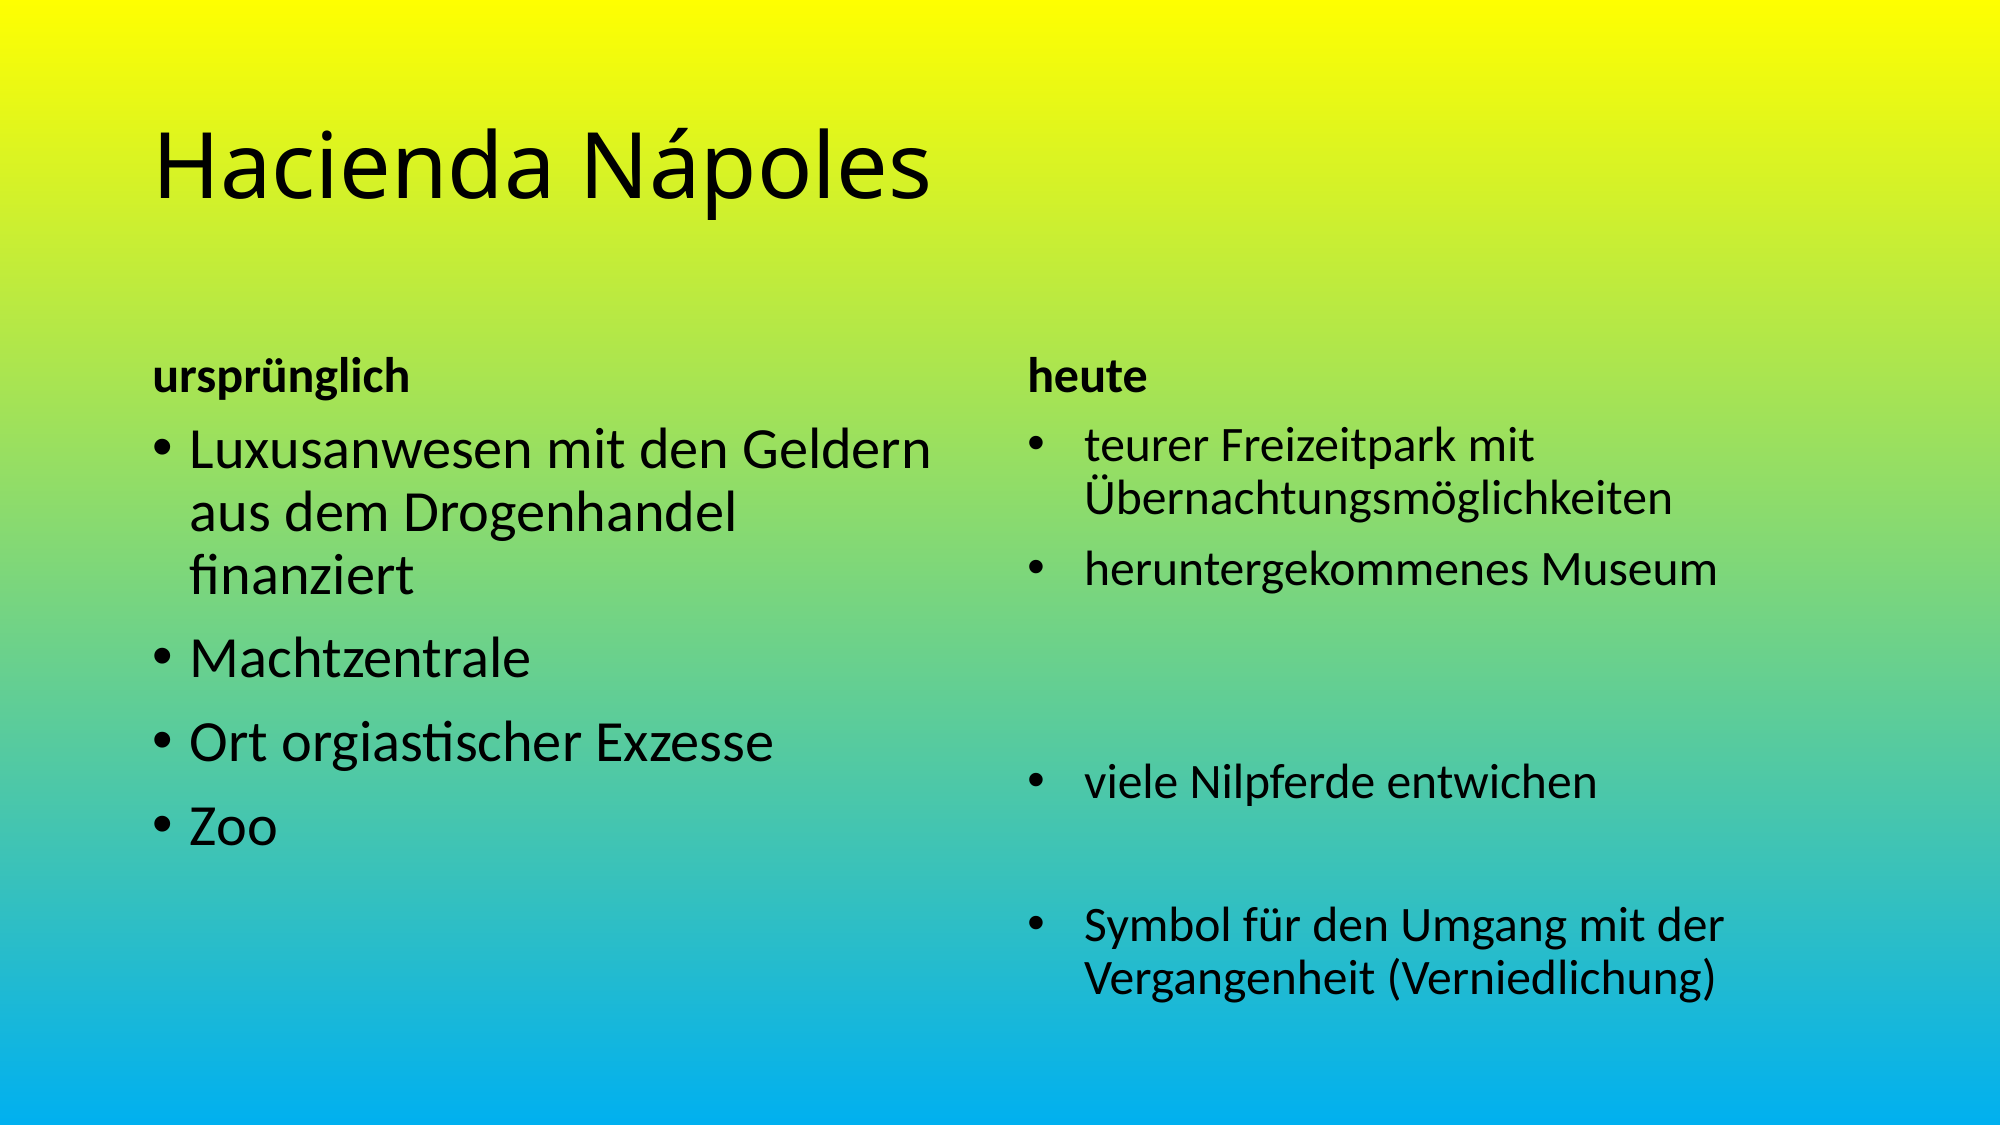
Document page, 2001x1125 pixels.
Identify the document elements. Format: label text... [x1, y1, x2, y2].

text_box Luxusanwesen mit den Geldern aus dem Drogenhandel finanziert Machtzentrale Ort orgiastischer Exzesse Zoo [137, 410, 984, 1016]
text_box Hacienda Nápoles [137, 59, 1863, 278]
text_box teurer Freizeitpark mit Übernachtungsmöglichkeiten heruntergekommenes Museum viele Nilpferde entwichen Symbol für den Umgang mit der Vergangenheit (Verniedlichung) [1012, 410, 1863, 1016]
text_box heute [1012, 275, 1863, 410]
text_box ursprünglich [137, 275, 984, 410]
